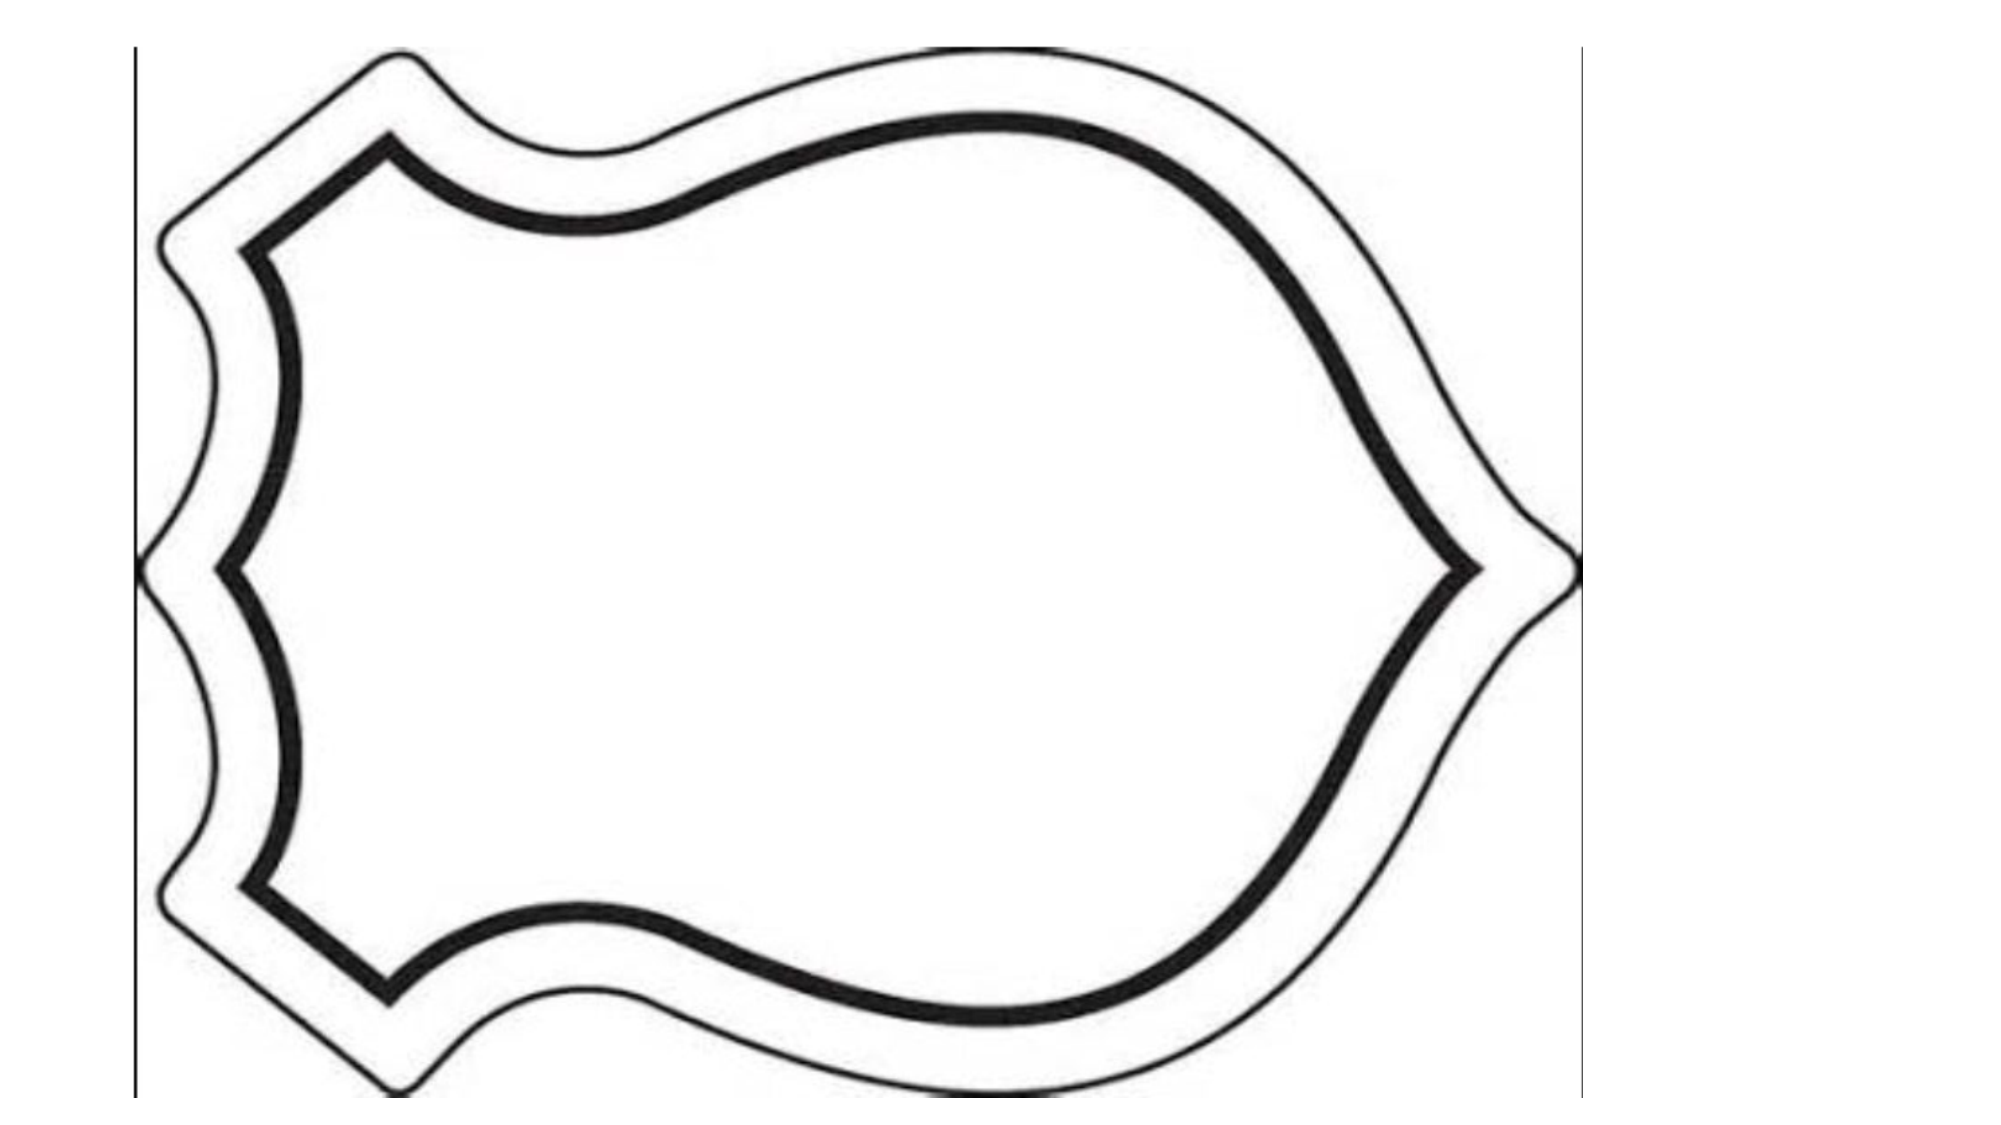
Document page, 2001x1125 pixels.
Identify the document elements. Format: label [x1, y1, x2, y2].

picture [135, 0, 1583, 1125]
